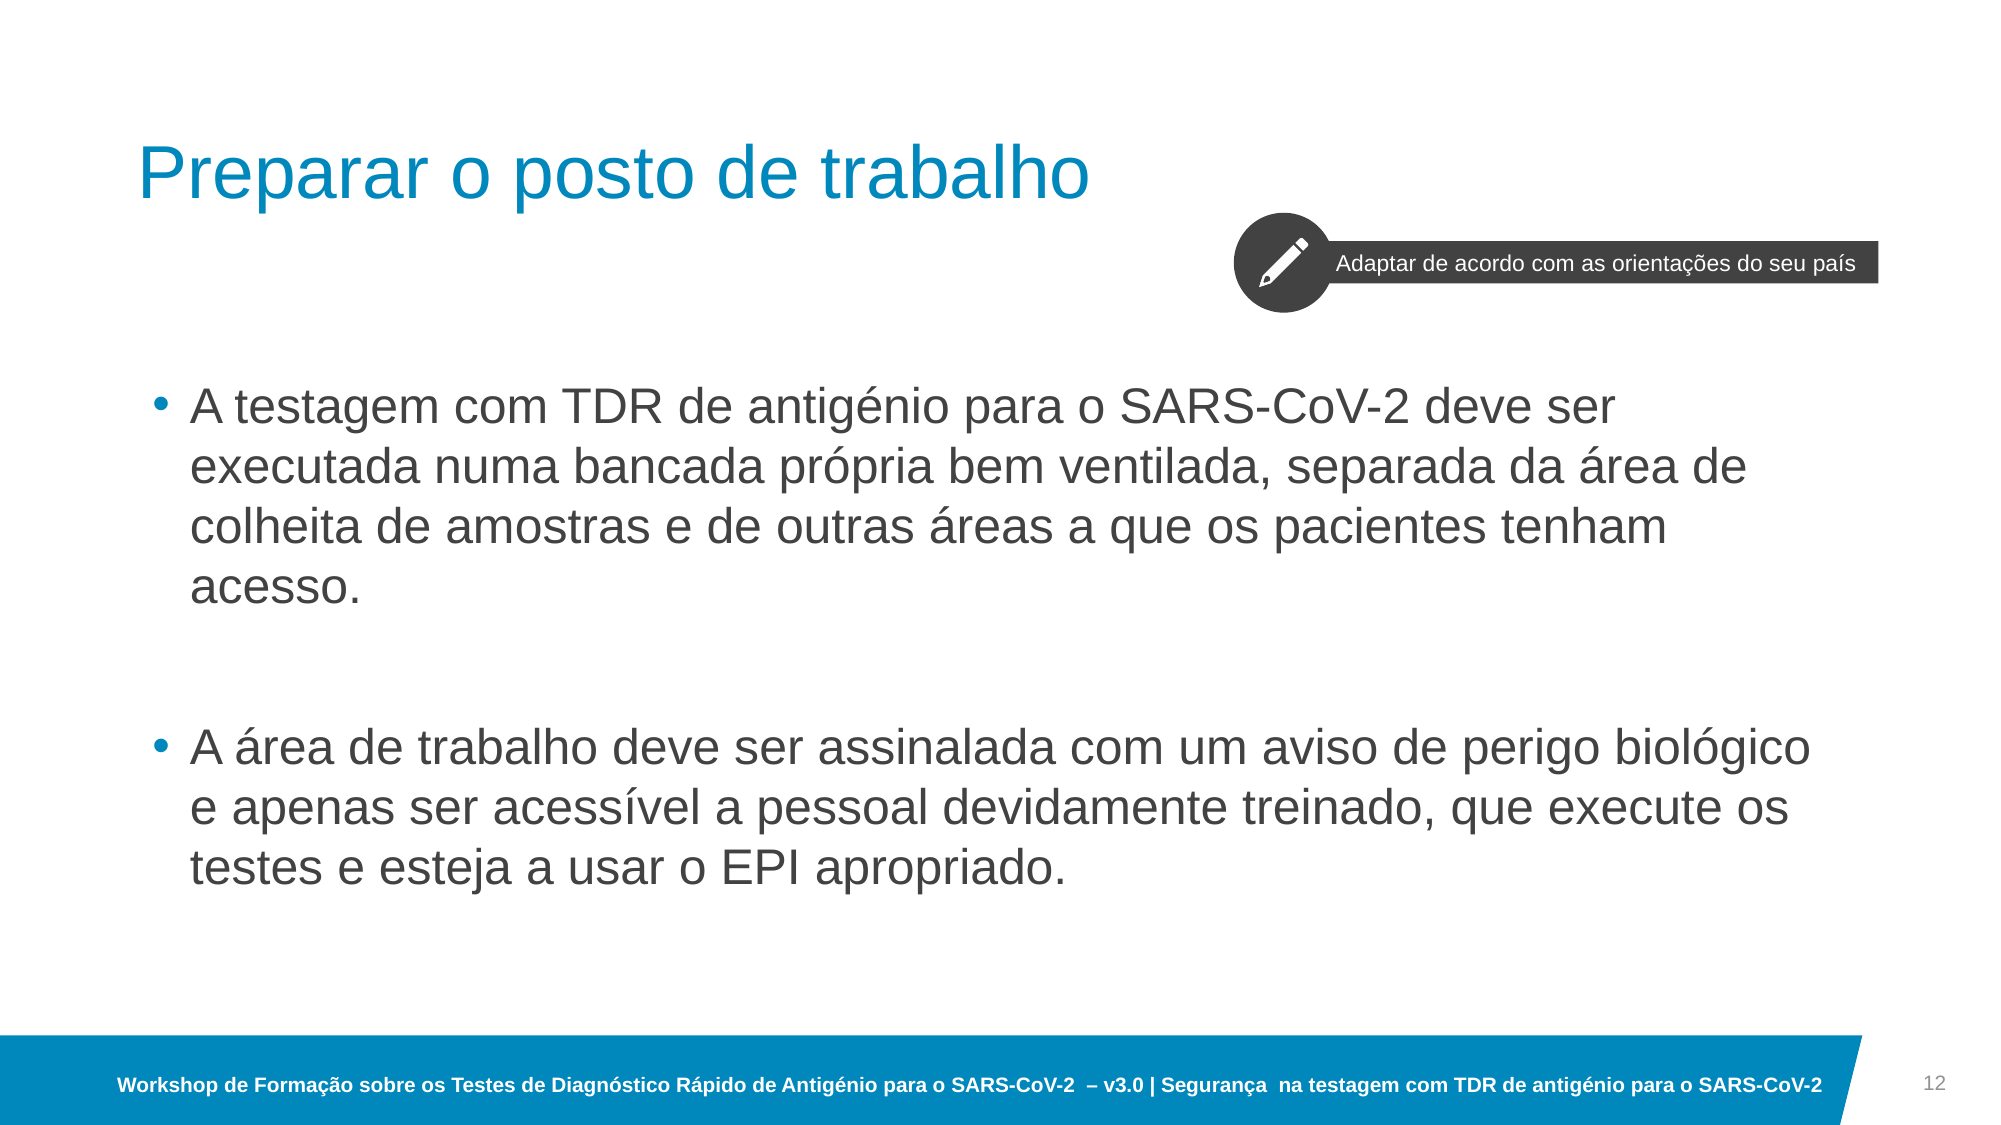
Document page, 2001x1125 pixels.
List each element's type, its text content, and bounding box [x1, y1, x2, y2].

title Preparar o posto de trabalho [137, 59, 1863, 215]
text_box Workshop de Formação sobre os Testes de Diagnóstico Rápido de Antigénio para o SARS-CoV-2 – v3.0 | Segurança na testagem com TDR de antigénio para o SARS-CoV-2 [116, 1042, 1922, 1125]
slide_number 12 [1862, 1035, 1947, 1125]
list A testagem com TDR de antigénio para o SARS-CoV-2 deve ser executada numa bancada própria bem ventilada, separada da área de colheita de amostras e de outras áreas a que os pacientes tenham acesso. A área de trabalho deve ser assinalada com um aviso de perigo biológico e apenas ser acessível a pessoal devidamente treinado, que execute os testes e esteja a usar o EPI apropriado. [137, 284, 1863, 1014]
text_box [1234, 213, 1879, 312]
